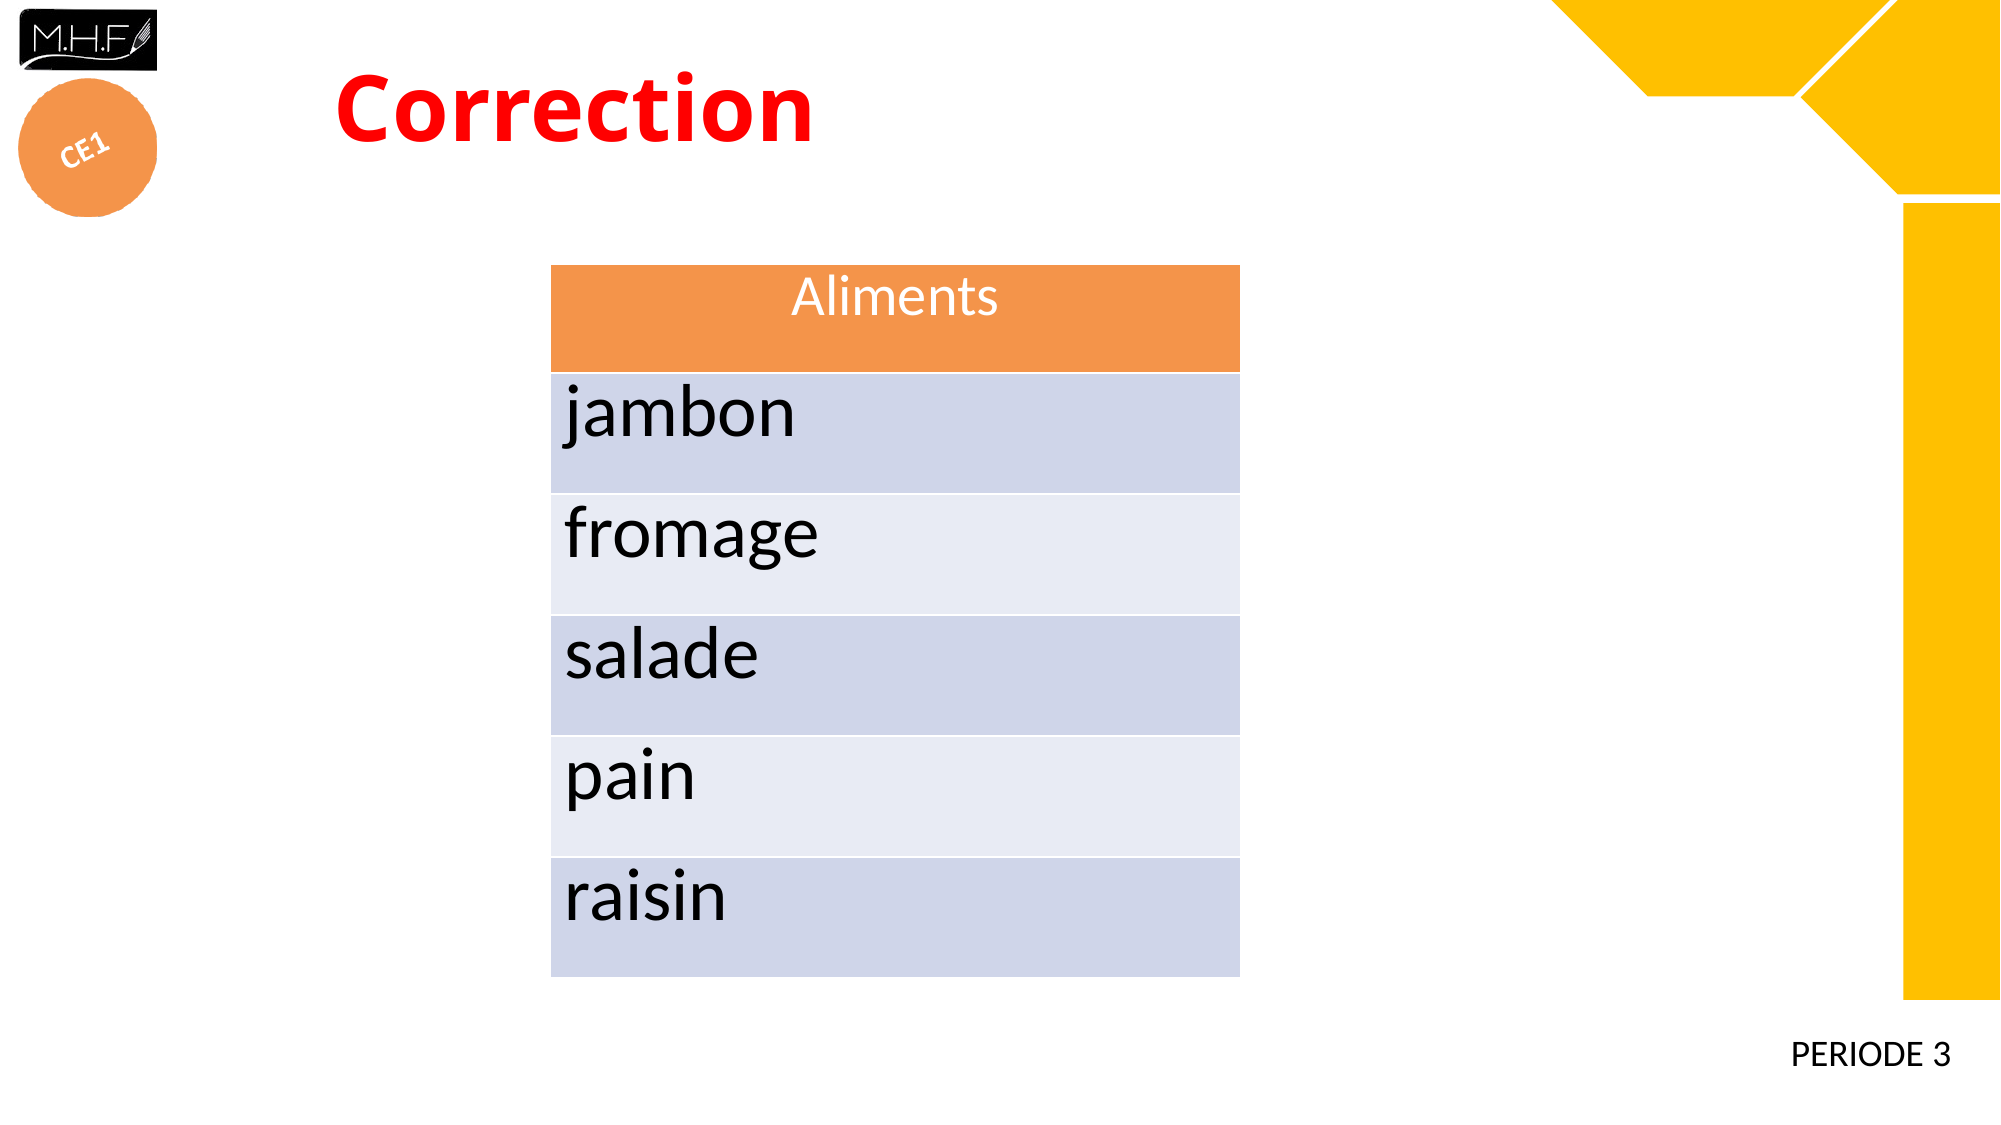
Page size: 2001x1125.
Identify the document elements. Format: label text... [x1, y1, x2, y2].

table_cell salade [551, 616, 1240, 735]
text_box PERIODE 3 [1362, 1021, 1967, 1125]
text_box [1549, 0, 1892, 98]
table_cell raisin [551, 858, 1240, 977]
text_box [1902, 202, 2000, 1001]
table_header Aliments [551, 265, 1240, 372]
picture [18, 78, 157, 218]
title Correction [318, 3, 1865, 221]
table_cell fromage [551, 495, 1240, 614]
picture [16, 7, 157, 74]
table_cell pain [551, 737, 1240, 856]
text_box [1799, 0, 2000, 196]
table_cell jambon [551, 374, 1240, 493]
